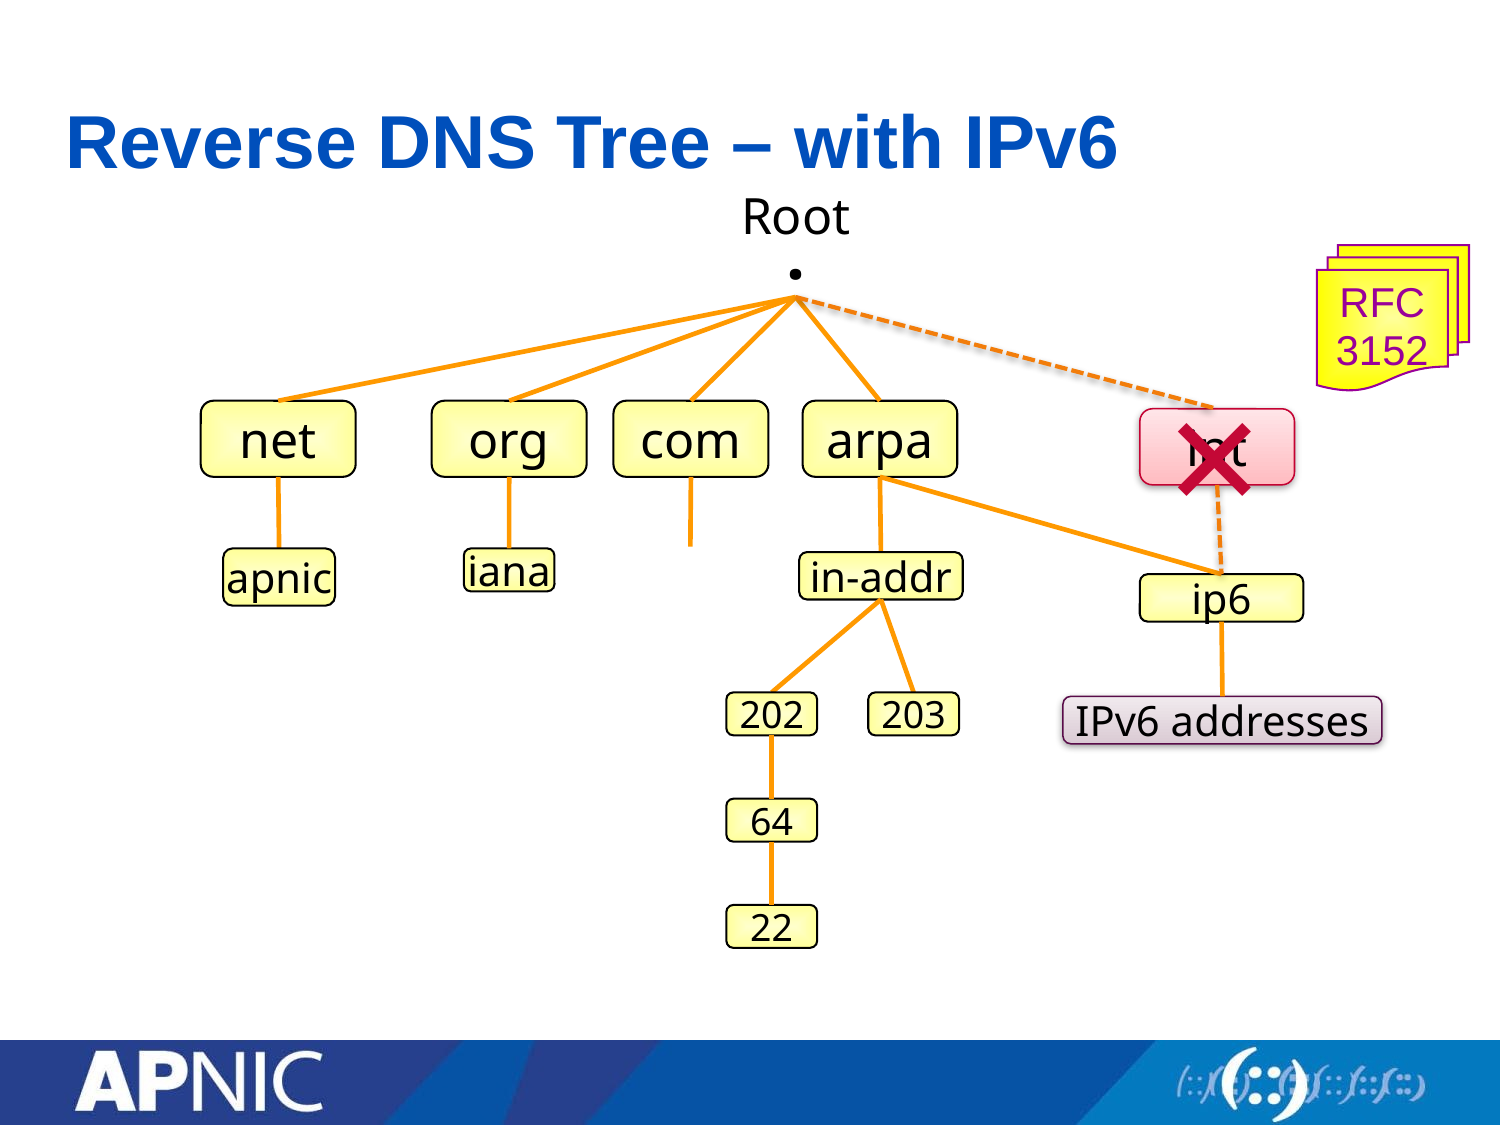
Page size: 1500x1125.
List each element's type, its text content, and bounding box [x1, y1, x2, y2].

text_box com [706, 412, 769, 477]
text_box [693, 298, 793, 405]
text_box 202 [726, 692, 818, 736]
text_box 203 [868, 692, 960, 736]
text_box in-addr [799, 552, 963, 600]
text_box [880, 599, 914, 693]
text_box net [200, 400, 356, 477]
title Reverse DNS Tree – with IPv6 [64, 45, 1436, 233]
text_box ✕ [1147, 373, 1282, 539]
text_box RFC 3152 [1316, 245, 1469, 391]
text_box apnic [223, 548, 336, 606]
text_box Root . [725, 198, 866, 298]
text_box int [1138, 416, 1147, 475]
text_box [1216, 484, 1222, 575]
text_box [795, 302, 1218, 410]
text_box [879, 476, 1222, 575]
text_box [603, 208, 702, 496]
text_box iana [463, 548, 482, 592]
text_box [771, 599, 878, 693]
text_box org [431, 400, 482, 477]
text_box ip6 [1139, 574, 1304, 622]
text_box 64 [726, 798, 818, 842]
text_box 22 [726, 904, 818, 948]
picture [0, 1040, 1500, 1125]
text_box int [1282, 408, 1296, 486]
text_box IPv6 addresses [1062, 695, 1383, 745]
text_box arpa [802, 416, 958, 477]
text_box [487, 92, 587, 611]
